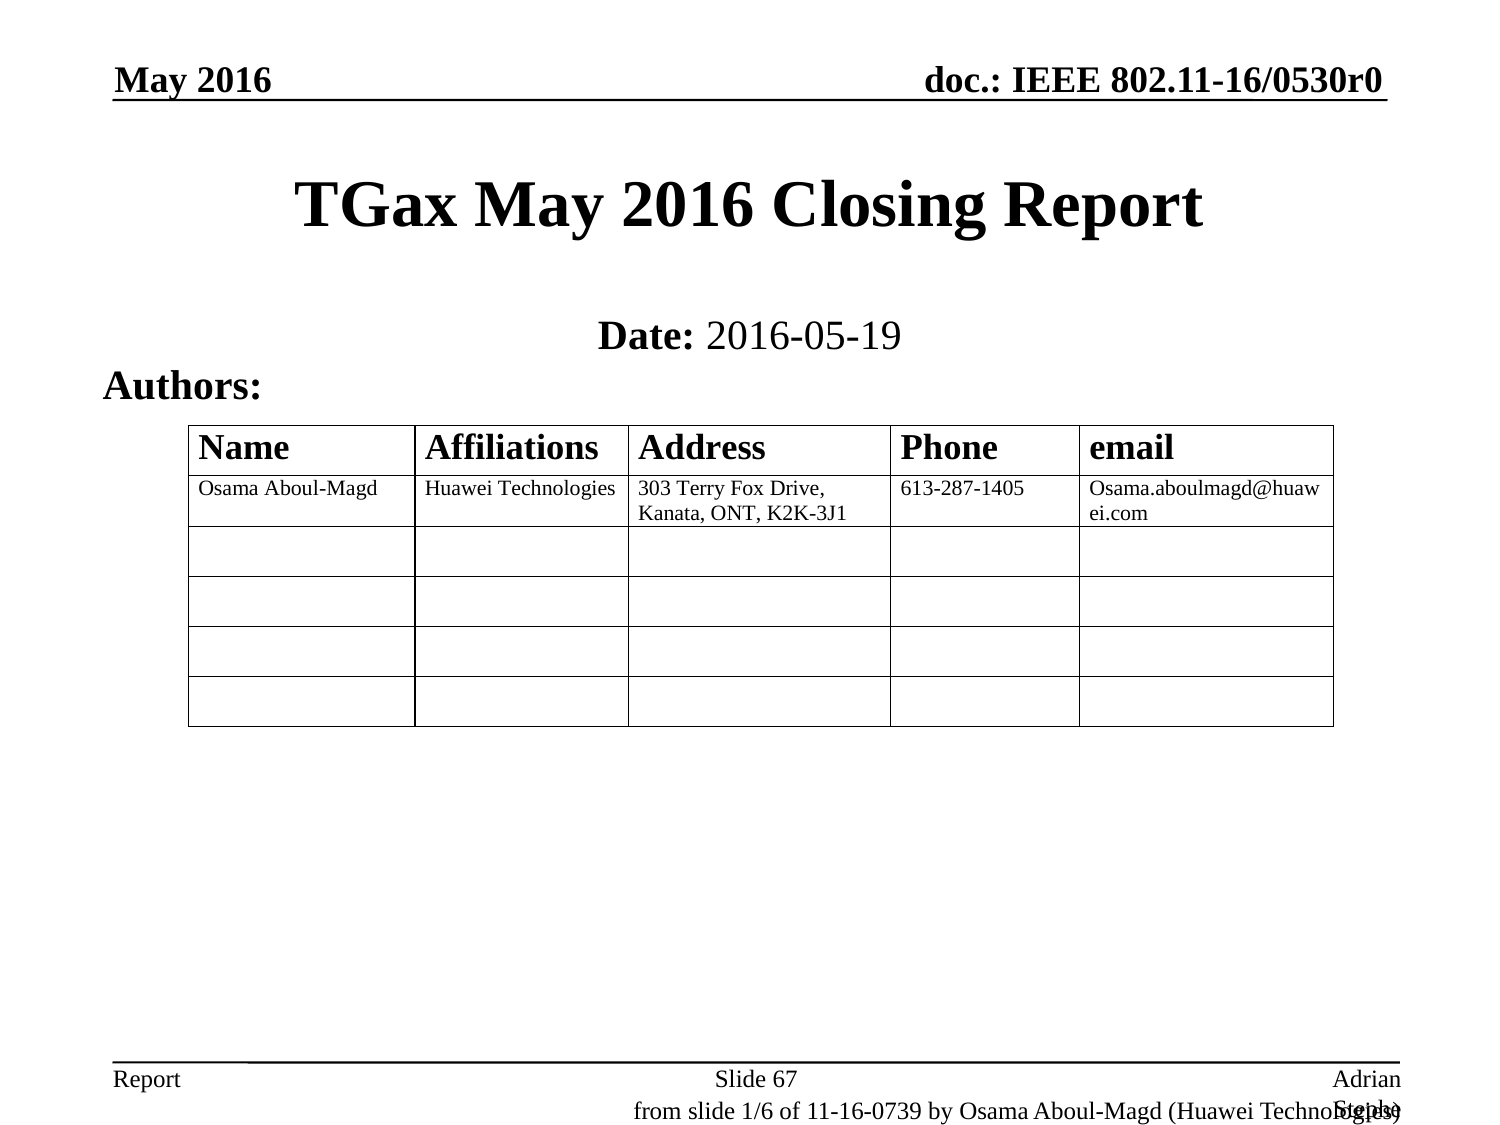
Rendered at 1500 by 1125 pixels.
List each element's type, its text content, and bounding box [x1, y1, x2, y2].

slide_number Slide 67 [711, 1061, 801, 1087]
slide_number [114, 54, 374, 101]
footer Adrian Stephens, Intel Corporation [1324, 1061, 1402, 1087]
text_box Authors: [87, 349, 325, 413]
title TGax May 2016 Closing Report [112, 112, 1388, 288]
text_box from slide 1/6 of 11-16-0739 by Osama Aboul-Magd (Huawei Technologies) [343, 1087, 1417, 1125]
list Date: 2016-05-19 [112, 299, 1388, 363]
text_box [174, 424, 1412, 801]
